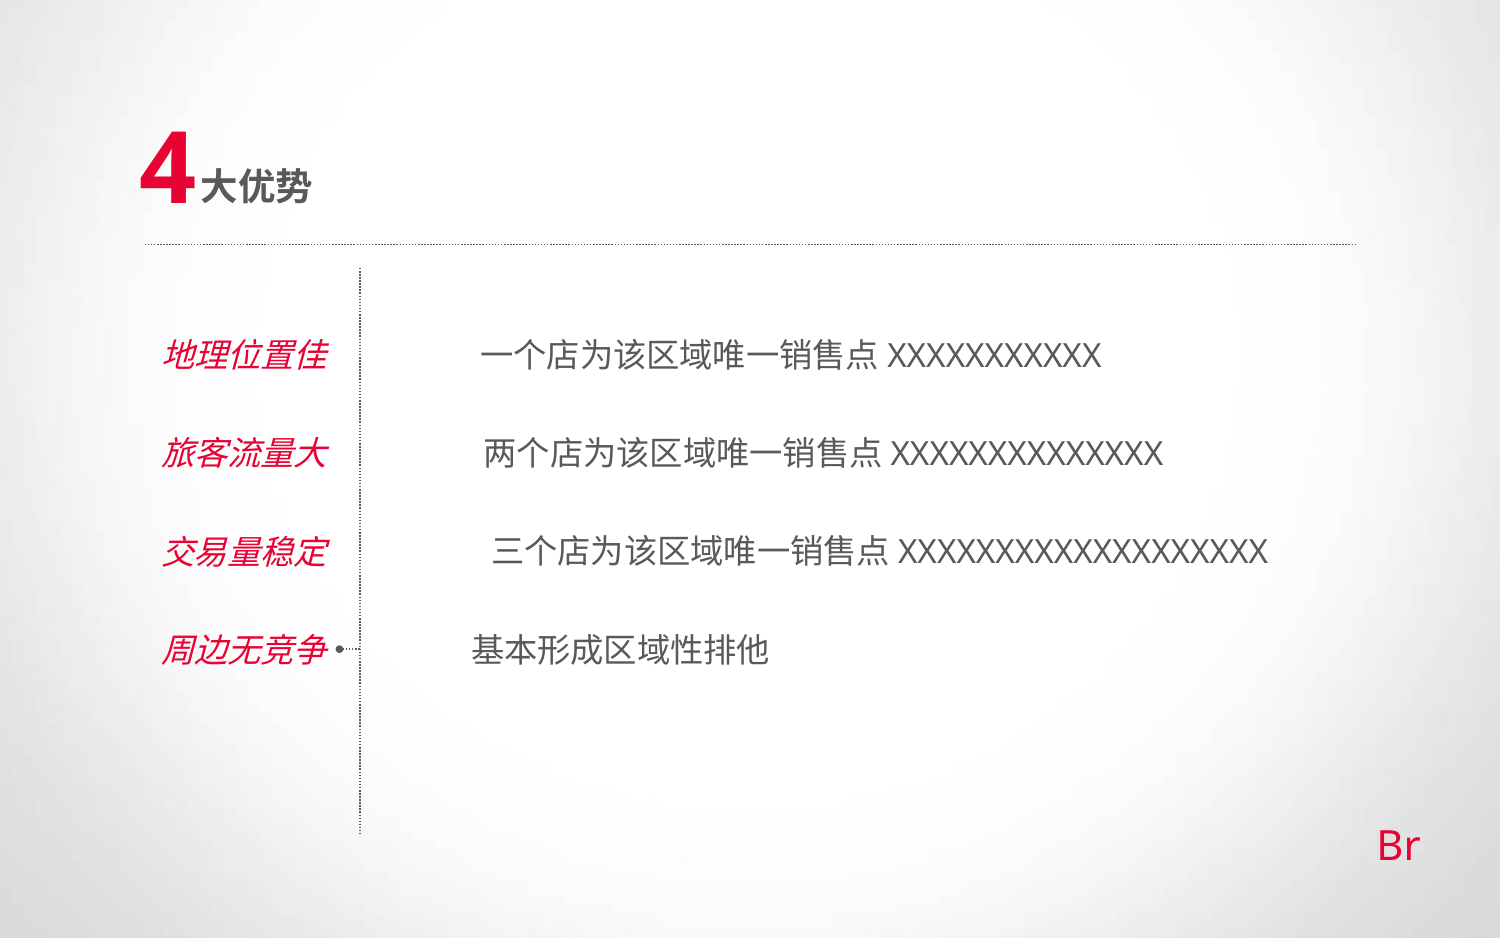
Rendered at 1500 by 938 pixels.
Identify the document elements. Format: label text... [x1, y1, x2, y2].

text_box [333, 643, 346, 655]
text_box 一个店为该区域唯一销售点XXXXXXXXXXX [465, 326, 1117, 381]
text_box 交易量稳定 [145, 523, 342, 579]
text_box 旅客流量大 [145, 424, 342, 480]
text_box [127, 96, 330, 234]
picture [0, 0, 1500, 938]
text_box 三个店为该区域唯一销售点XXXXXXXXXXXXXXXXXXX [476, 522, 1284, 578]
text_box 周边无竞争 [145, 622, 342, 677]
text_box 两个店为该区域唯一销售点XXXXXXXXXXXXXX [469, 424, 1179, 480]
text_box 基本形成区域性排他 [456, 621, 786, 677]
text_box 地理位置佳 [145, 326, 342, 381]
